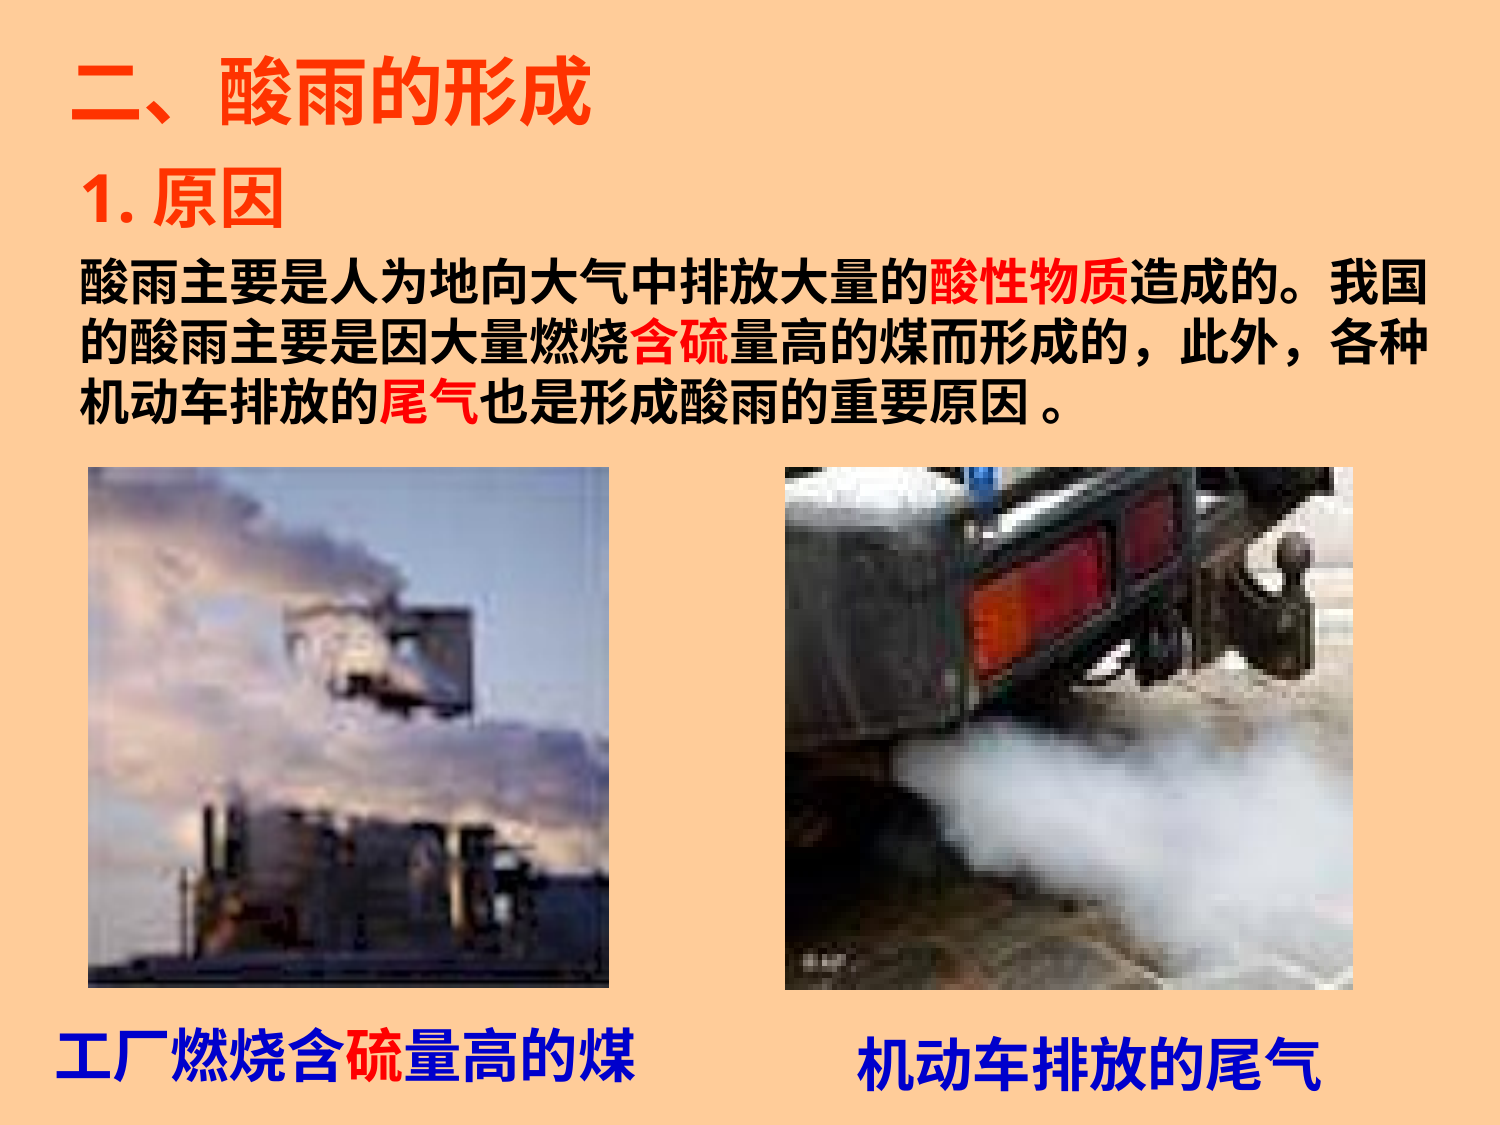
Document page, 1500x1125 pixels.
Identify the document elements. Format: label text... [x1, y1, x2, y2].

picture [785, 467, 1353, 991]
title 二、酸雨的形成 [53, 0, 717, 184]
text_box 酸雨主要是人为地向大气中排放大量的酸性物质造成的。我国的酸雨主要是因大量燃烧含硫量高的煤而形成的，此外，各种机动车排放的尾气也是形成酸雨的重要原因 。 [64, 243, 1465, 439]
text_box 1.原因 [64, 148, 349, 244]
text_box 工厂燃烧含硫量高的煤 [39, 1011, 656, 1097]
picture [88, 467, 609, 988]
text_box 机动车排放的尾气 [841, 1020, 1400, 1106]
